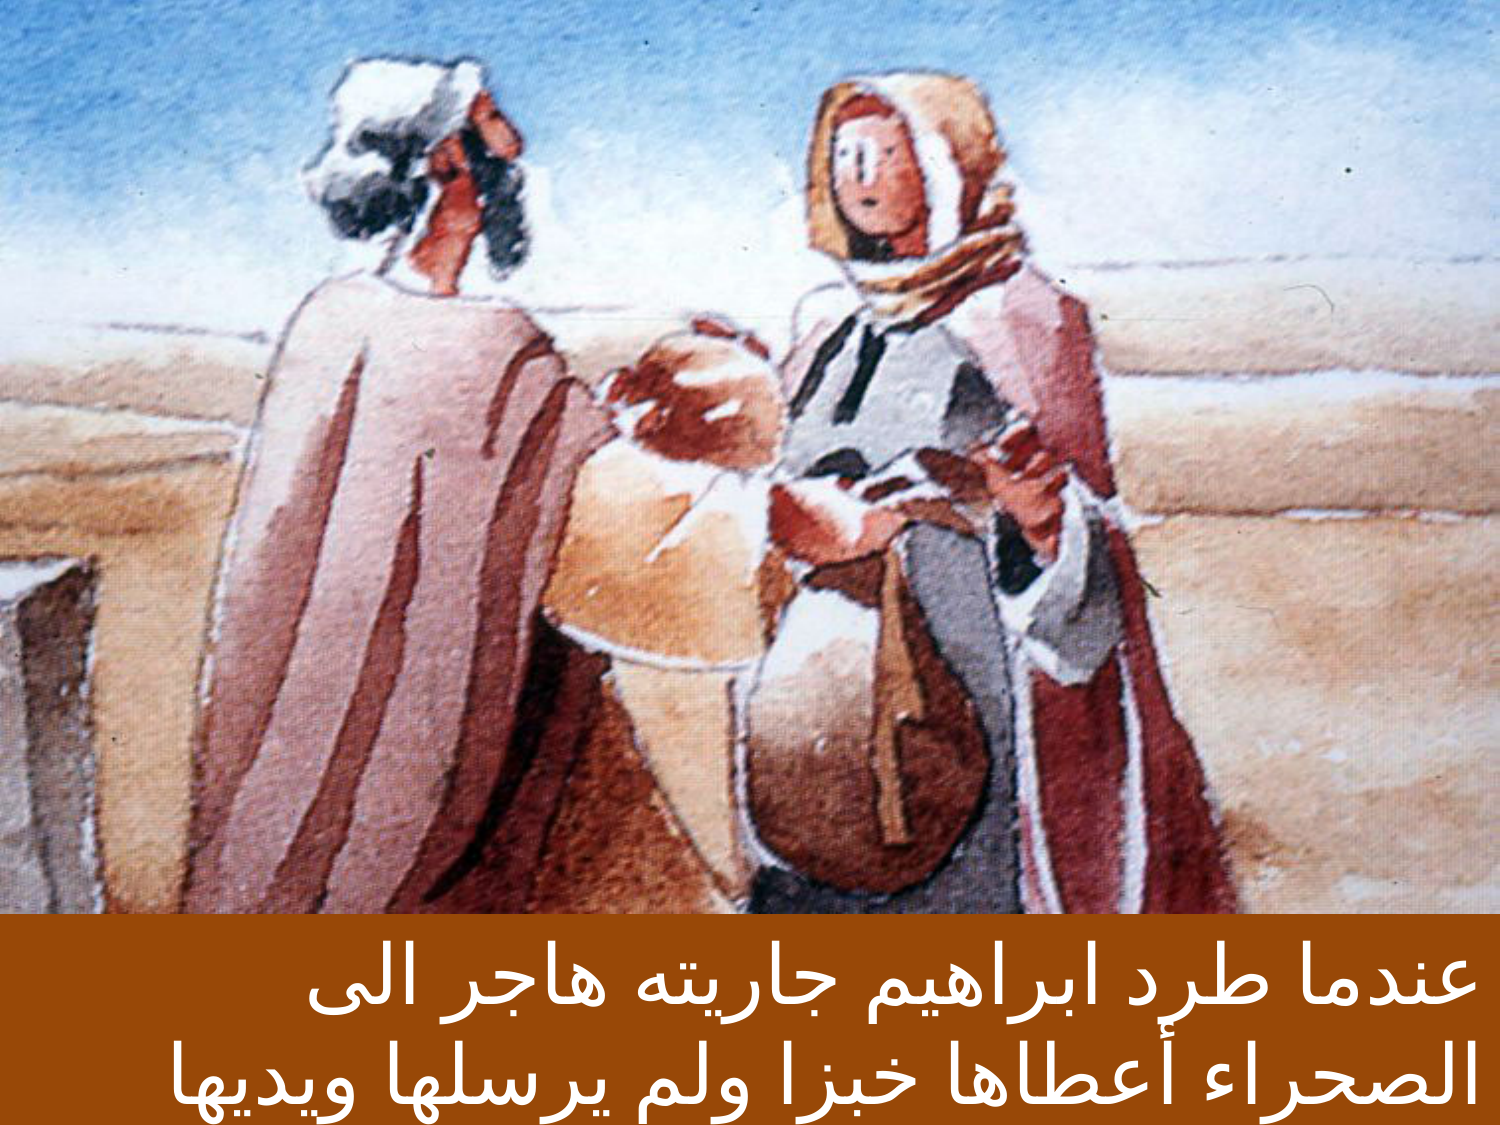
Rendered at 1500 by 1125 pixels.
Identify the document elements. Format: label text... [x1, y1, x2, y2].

picture [0, 0, 1500, 915]
text_box عندما طرد ابراهيم جاريته هاجر الى الصحراء أعطاها خبزا ولم يرسلها ويديها فارغتين .. [0, 921, 1500, 1125]
